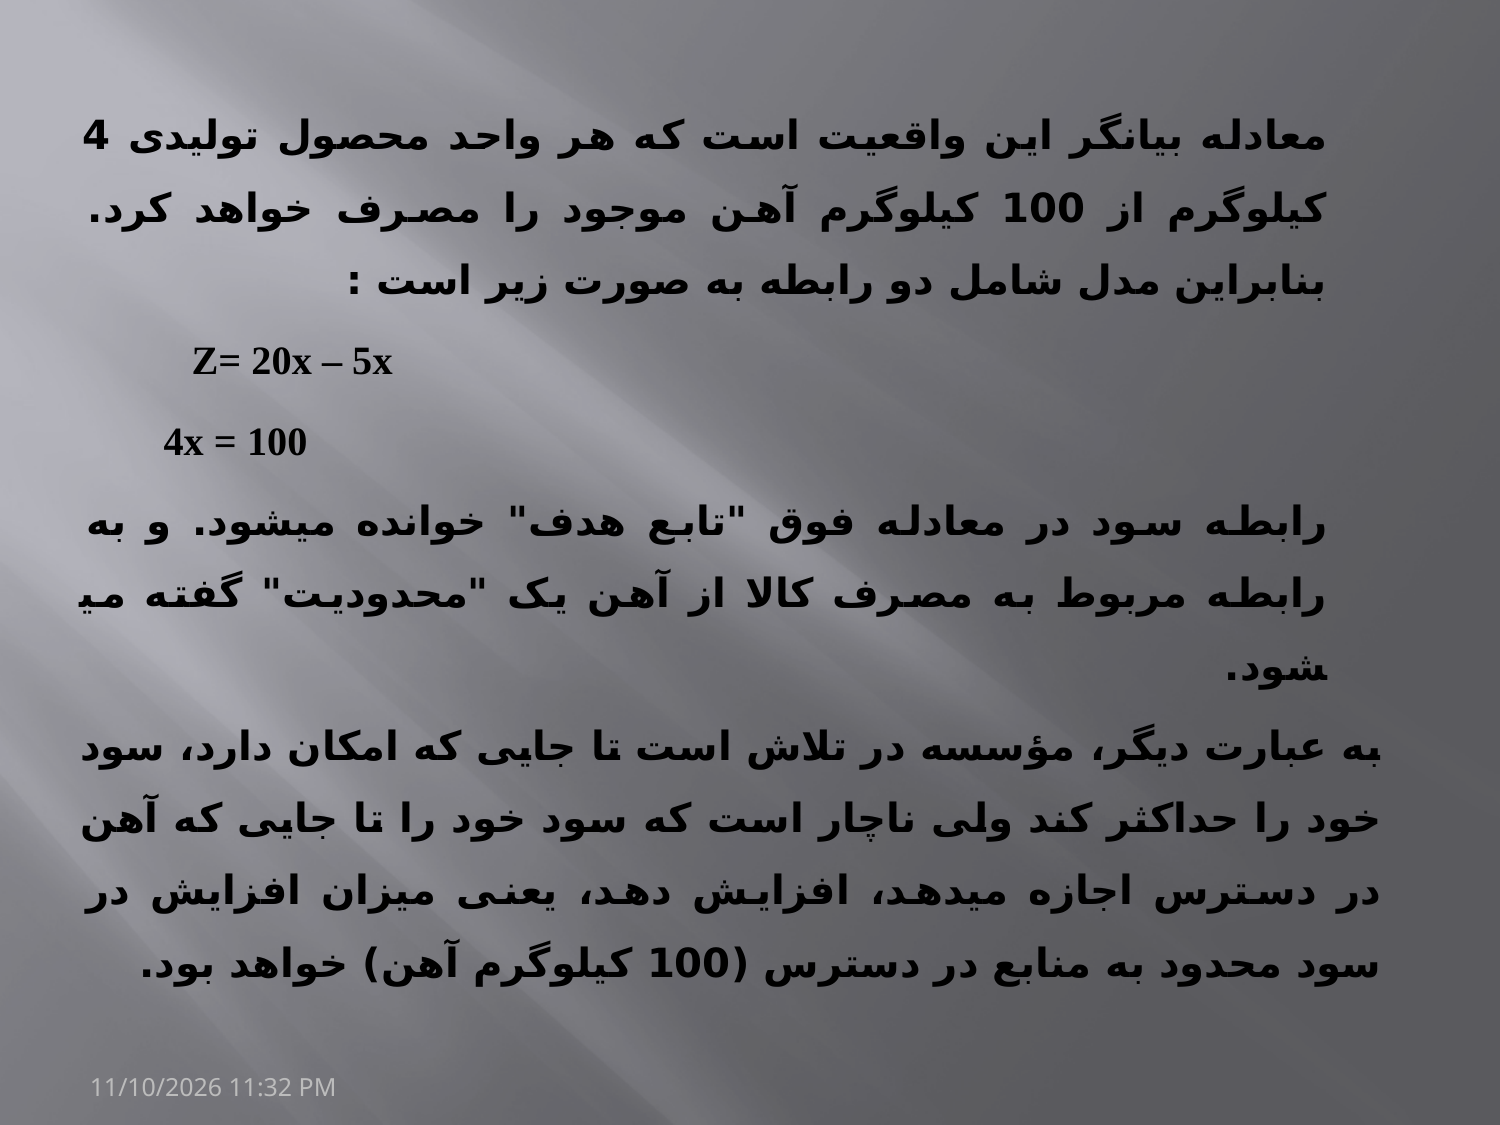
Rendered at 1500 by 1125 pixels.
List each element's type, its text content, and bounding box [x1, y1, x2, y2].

list معادله بیانگر این واقعیت است که هر واحد محصول تولیدی 4 کیلوگرم از 100 کیلوگرم آهن موجود را مصرف خواهد کرد. بنابراین مدل شامل دو رابطه به صورت زیر است : Z= 20x – 5x 4x = 100 رابطه سود در معادله فوق "تابع هدف" خوانده می­شود. و به رابطه مربوط به مصرف کالا از آهن یک "محدودیت" گفته می­شود. به عبارت دیگر، مؤسسه در تلاش است تا جایی که امکان دارد، سود خود را حداکثر کند ولی ناچار است که سود خود را تا جایی که آهن در دسترس اجازه می­دهد، افزایش دهد، یعنی میزان افزایش در سود محدود به منابع در دسترس (100 کیلوگرم آهن) خواهد بود. [64, 78, 1415, 1071]
slide_number 20/مارس/1 [75, 1052, 425, 1113]
